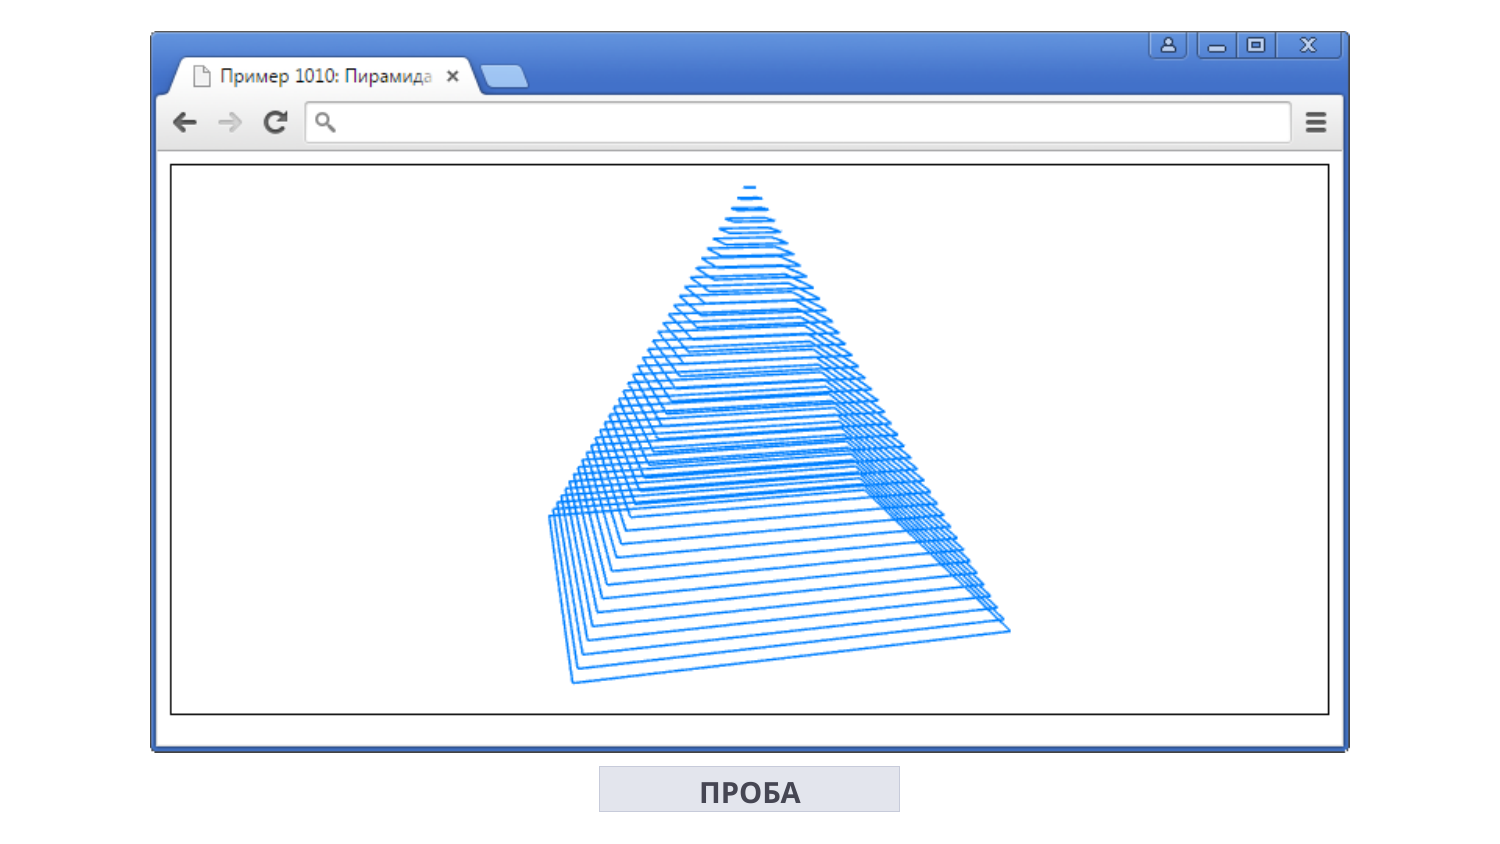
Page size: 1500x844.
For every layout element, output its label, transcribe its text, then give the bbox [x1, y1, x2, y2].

picture [149, 31, 1351, 753]
text_box ПРОБА [599, 766, 900, 812]
